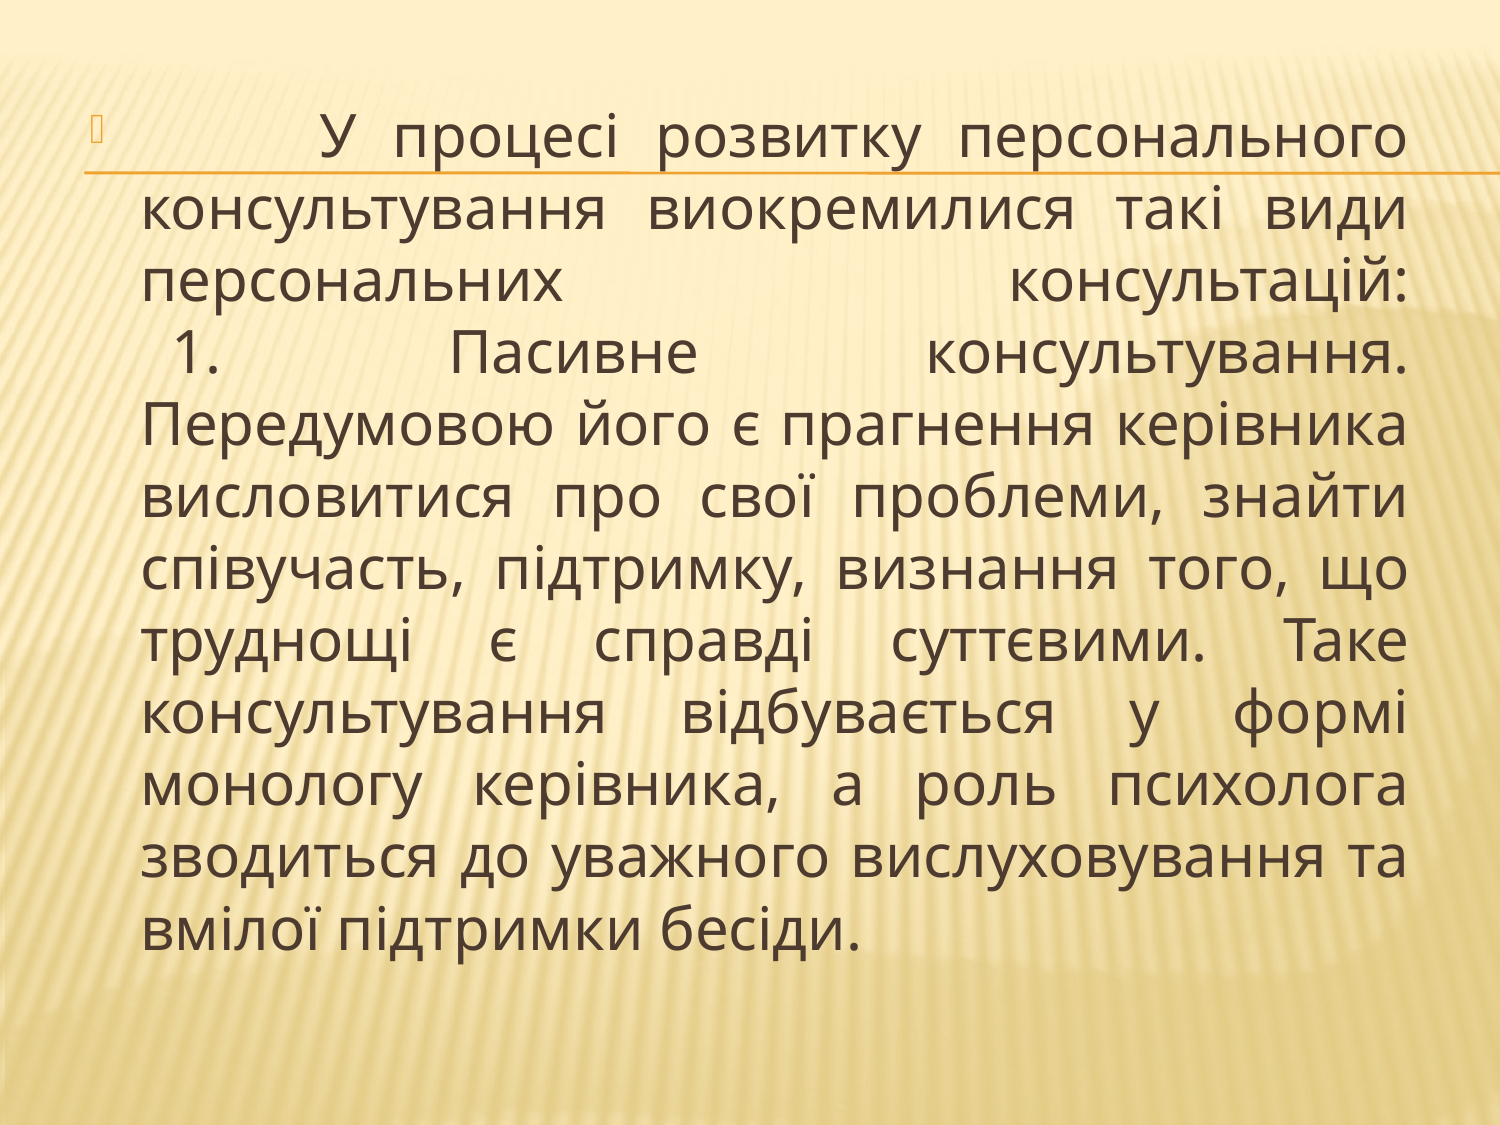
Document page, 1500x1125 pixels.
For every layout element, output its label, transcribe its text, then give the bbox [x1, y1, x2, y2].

list У процесі розвитку персонального консультування виокремилися такі види персональних консультацій: 1. Пасивне консультування. Передумовою його є прагнення керівника висловитися про свої проблеми, знайти співучасть, підтримку, визнання того, що труднощі є справді суттєвими. Таке консультування відбувається у формі монологу керівника, а роль психолога зводиться до уважного вислуховування та вмілої підтримки бесіди. [75, 90, 1425, 1038]
